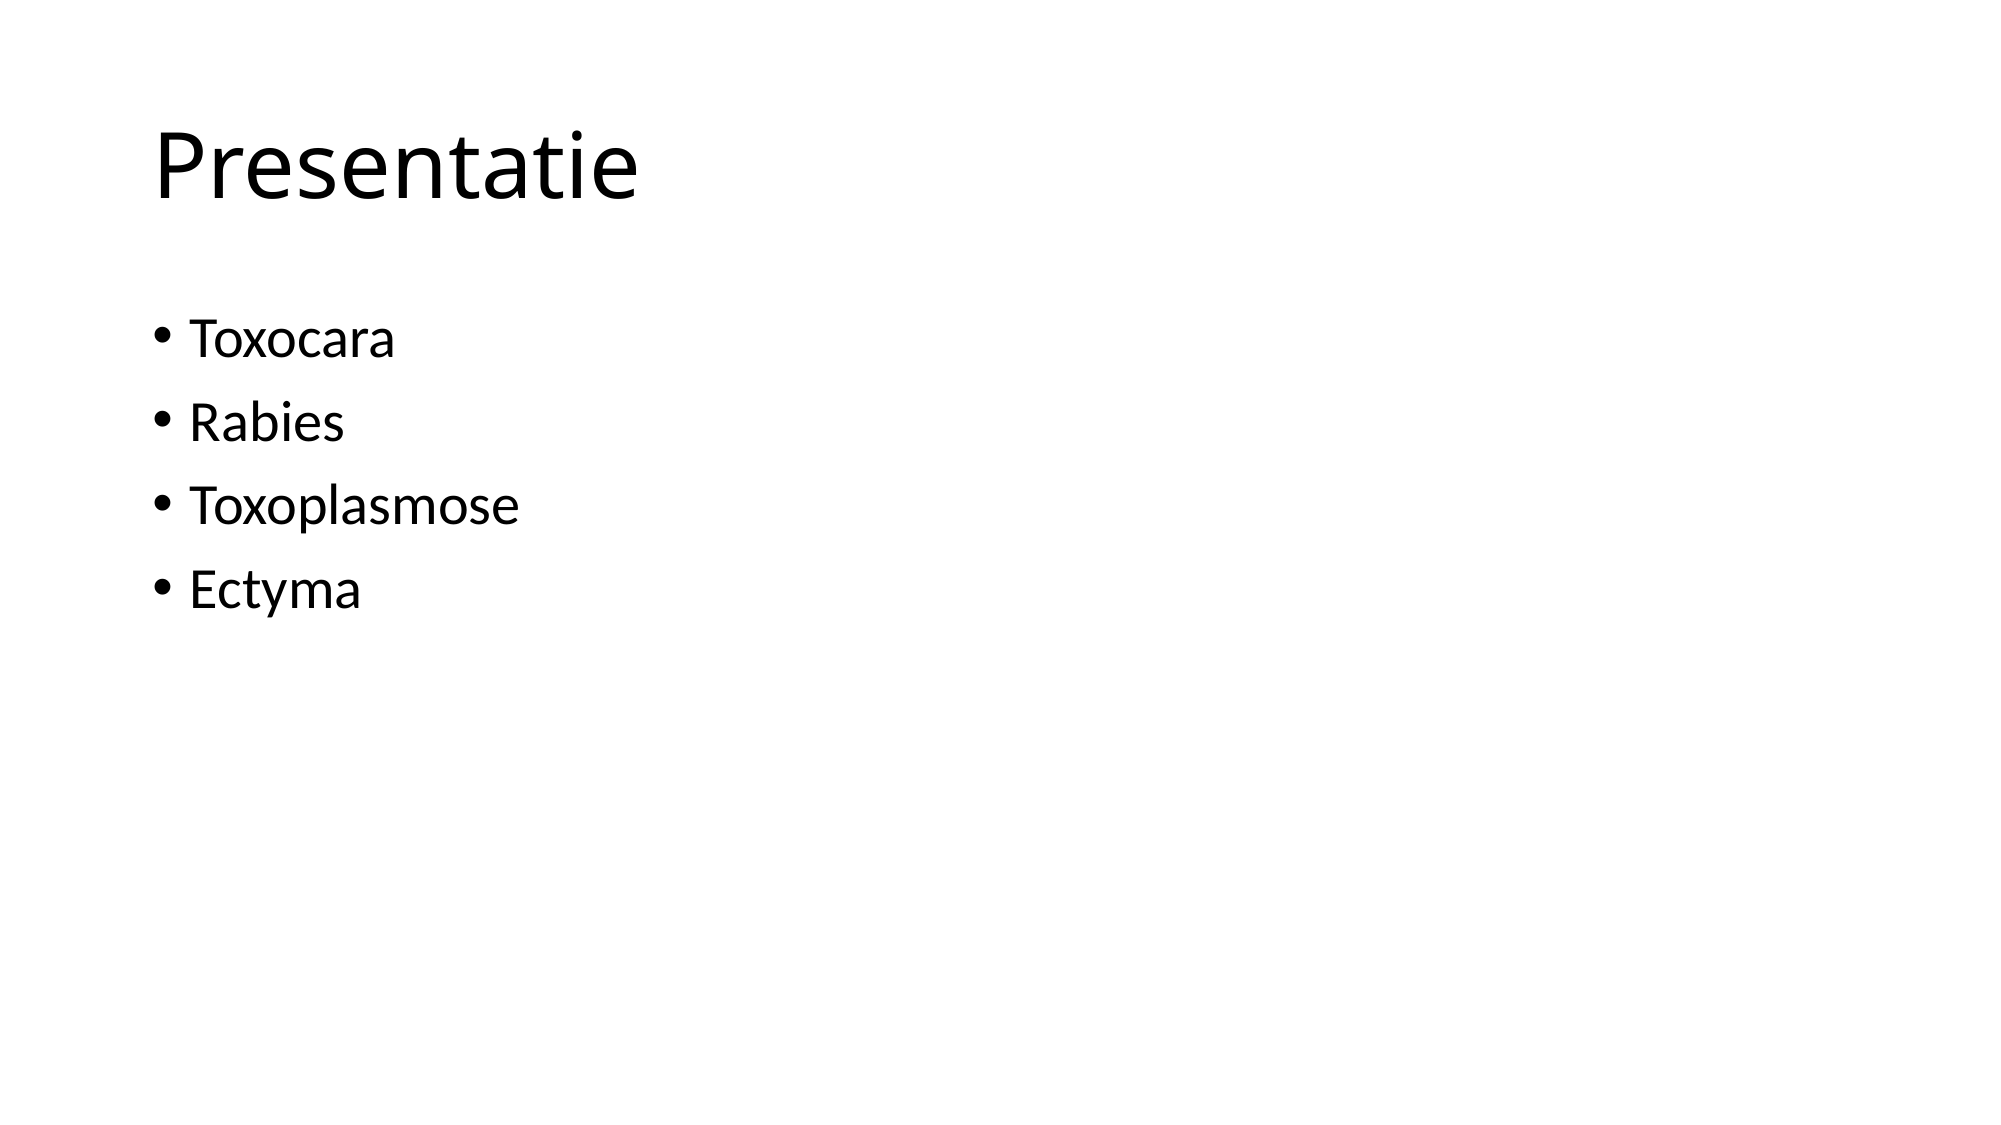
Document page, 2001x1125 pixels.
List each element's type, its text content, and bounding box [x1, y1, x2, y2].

list Toxocara Rabies Toxoplasmose Ectyma [137, 299, 1863, 1014]
title Presentatie [137, 59, 1863, 278]
